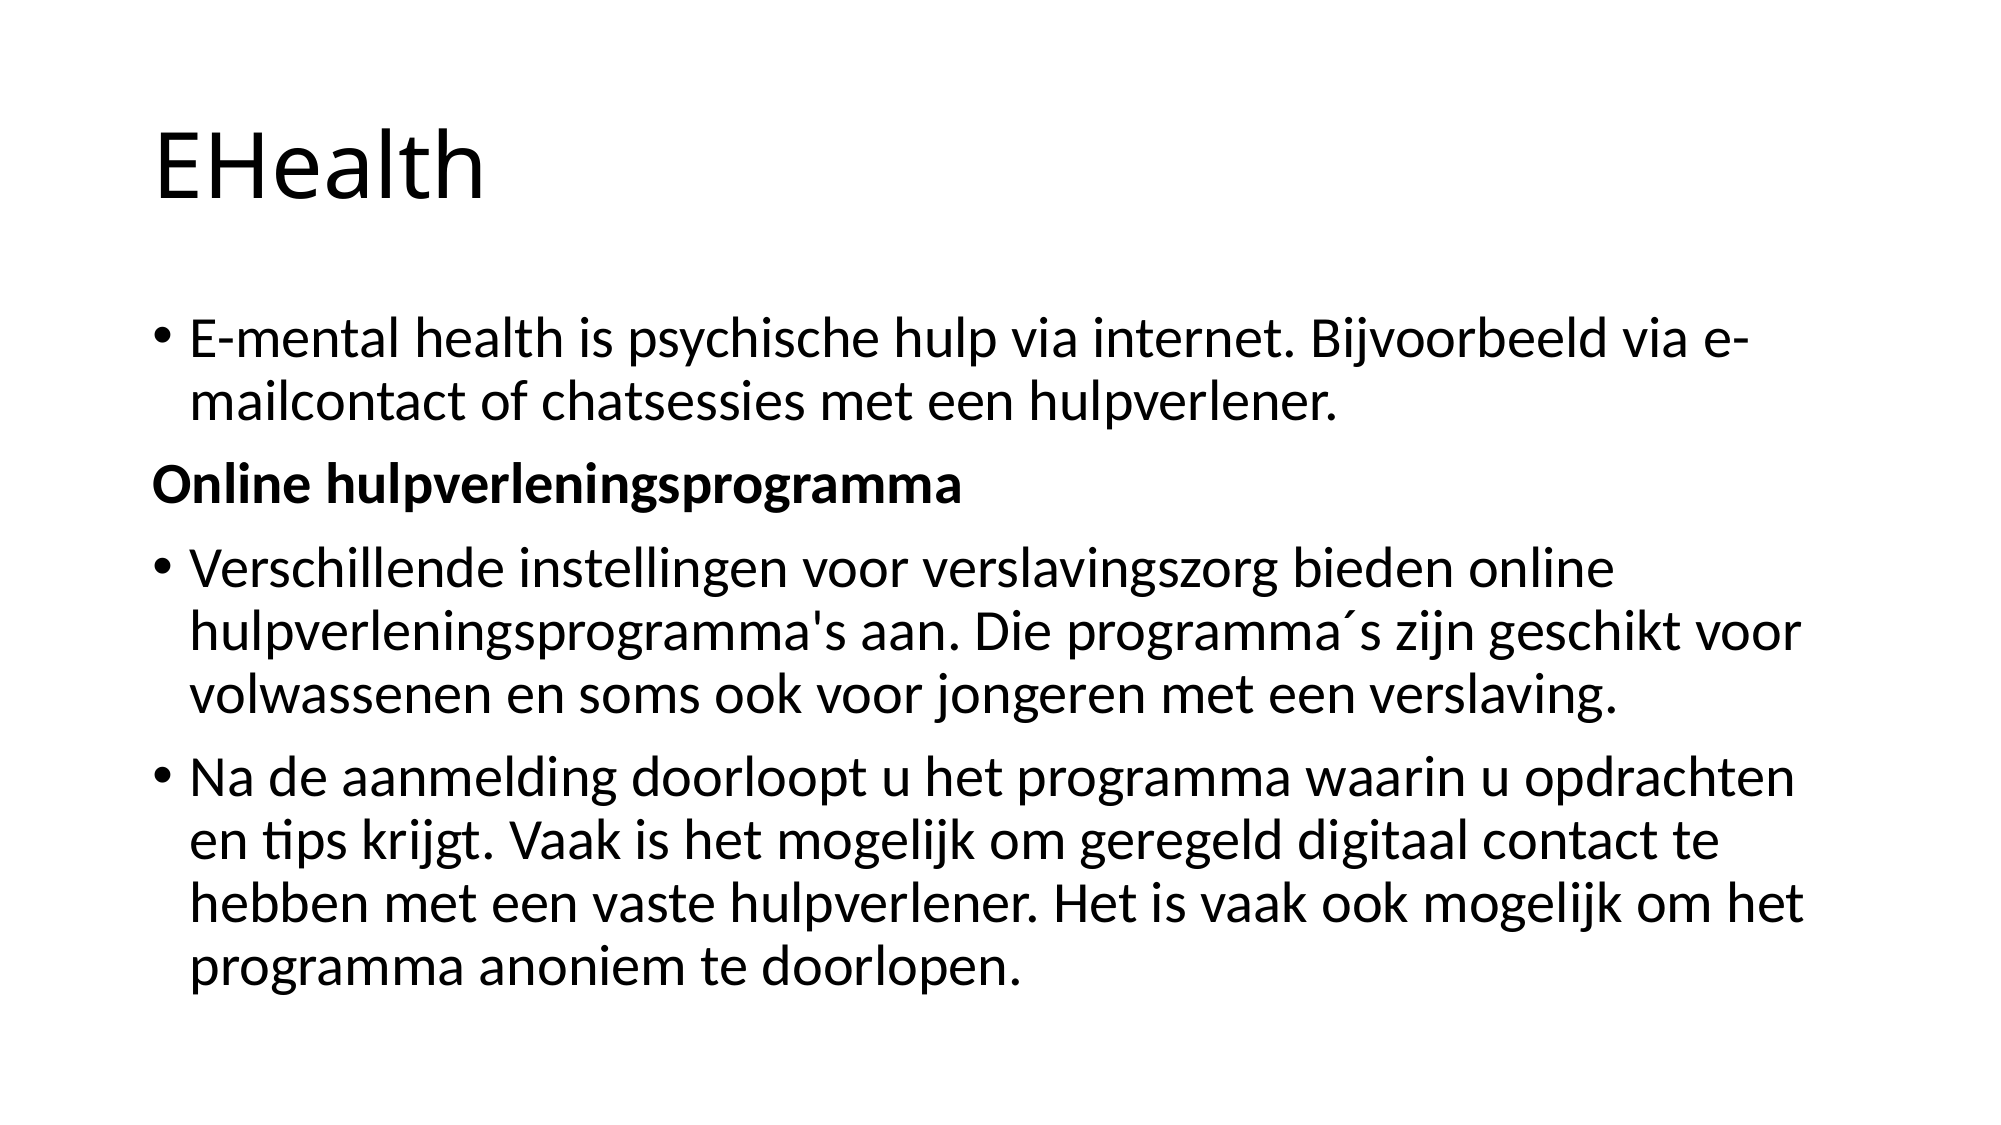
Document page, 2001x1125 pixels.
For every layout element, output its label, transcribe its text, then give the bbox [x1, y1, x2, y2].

list E-mental health is psychische hulp via internet. Bijvoorbeeld via e-mailcontact of chatsessies met een hulpverlener. Online hulpverleningsprogramma Verschillende instellingen voor verslavingszorg bieden online hulpverleningsprogramma's aan. Die programma´s zijn geschikt voor volwassenen en soms ook voor jongeren met een verslaving. Na de aanmelding doorloopt u het programma waarin u opdrachten en tips krijgt. Vaak is het mogelijk om geregeld digitaal contact te hebben met een vaste hulpverlener. Het is vaak ook mogelijk om het programma anoniem te doorlopen. [137, 299, 1863, 1014]
title EHealth [137, 59, 1863, 278]
